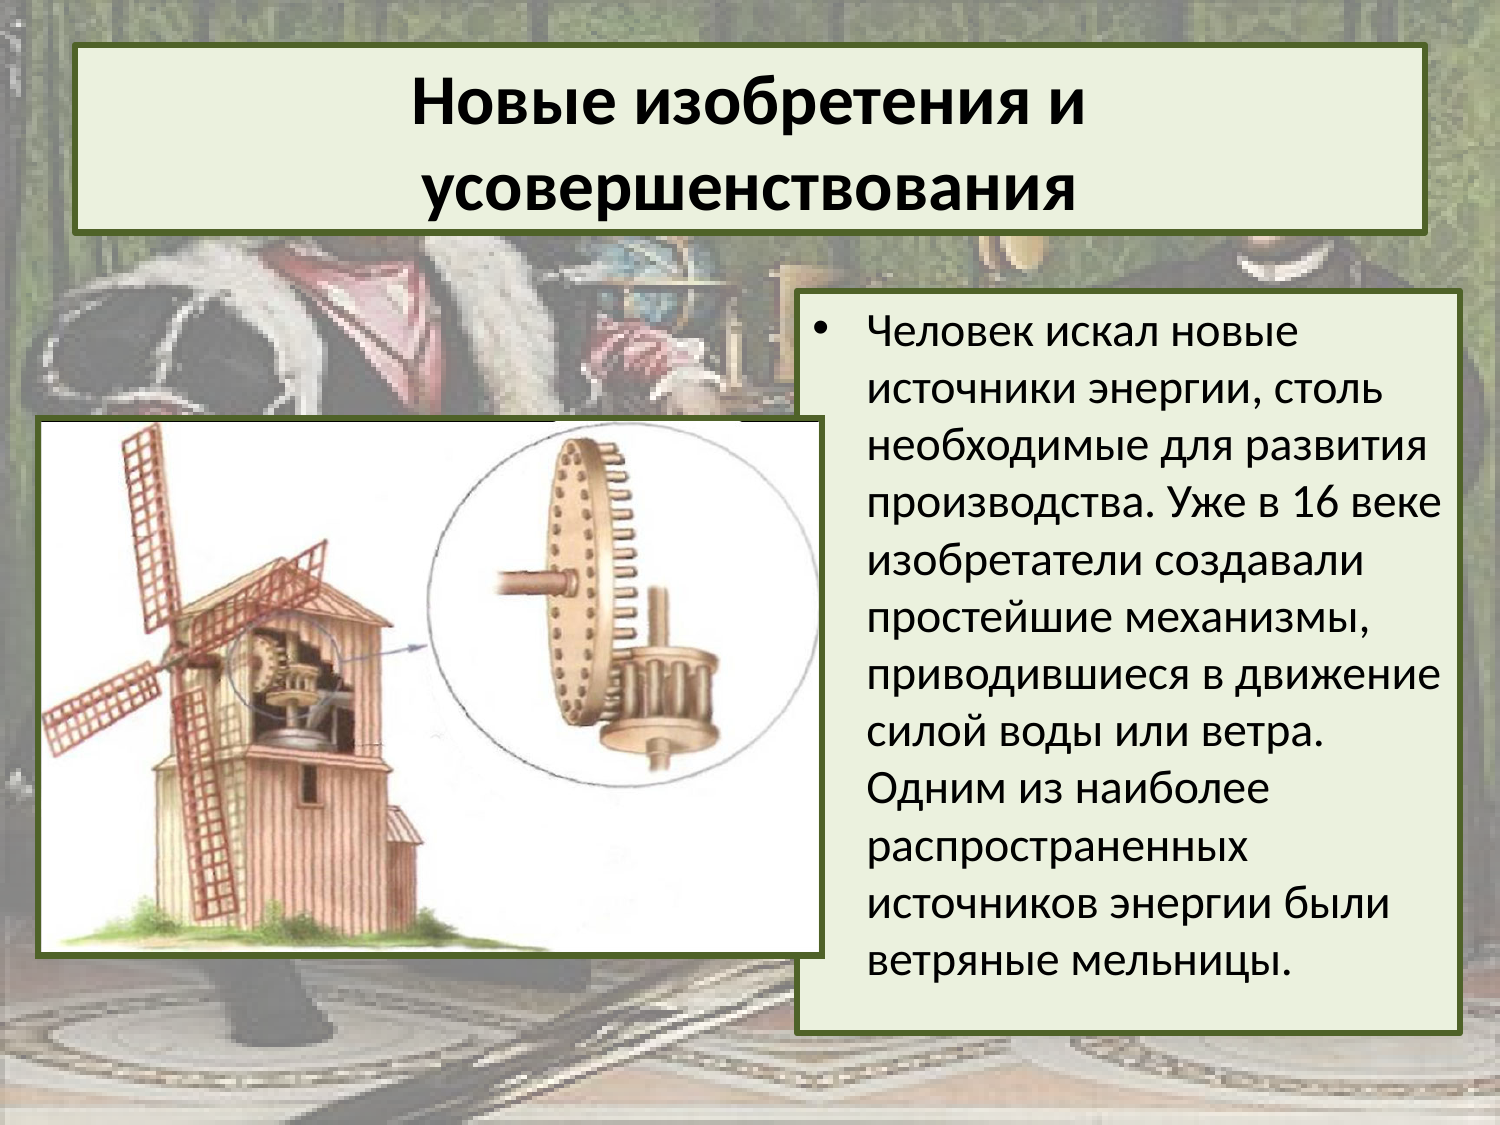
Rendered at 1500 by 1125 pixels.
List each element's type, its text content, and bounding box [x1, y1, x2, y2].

title Новые изобретения и усовершенствования [75, 45, 1425, 233]
list Человек искал новые источники энергии, столь необходимые для развития производства. Уже в 16 веке изобретатели создавали простейшие механизмы, приводившиеся в движение силой воды или ветра. Одним из наиболее распространенных источников энергии были ветряные мельницы. [797, 290, 1460, 1034]
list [41, 420, 819, 953]
